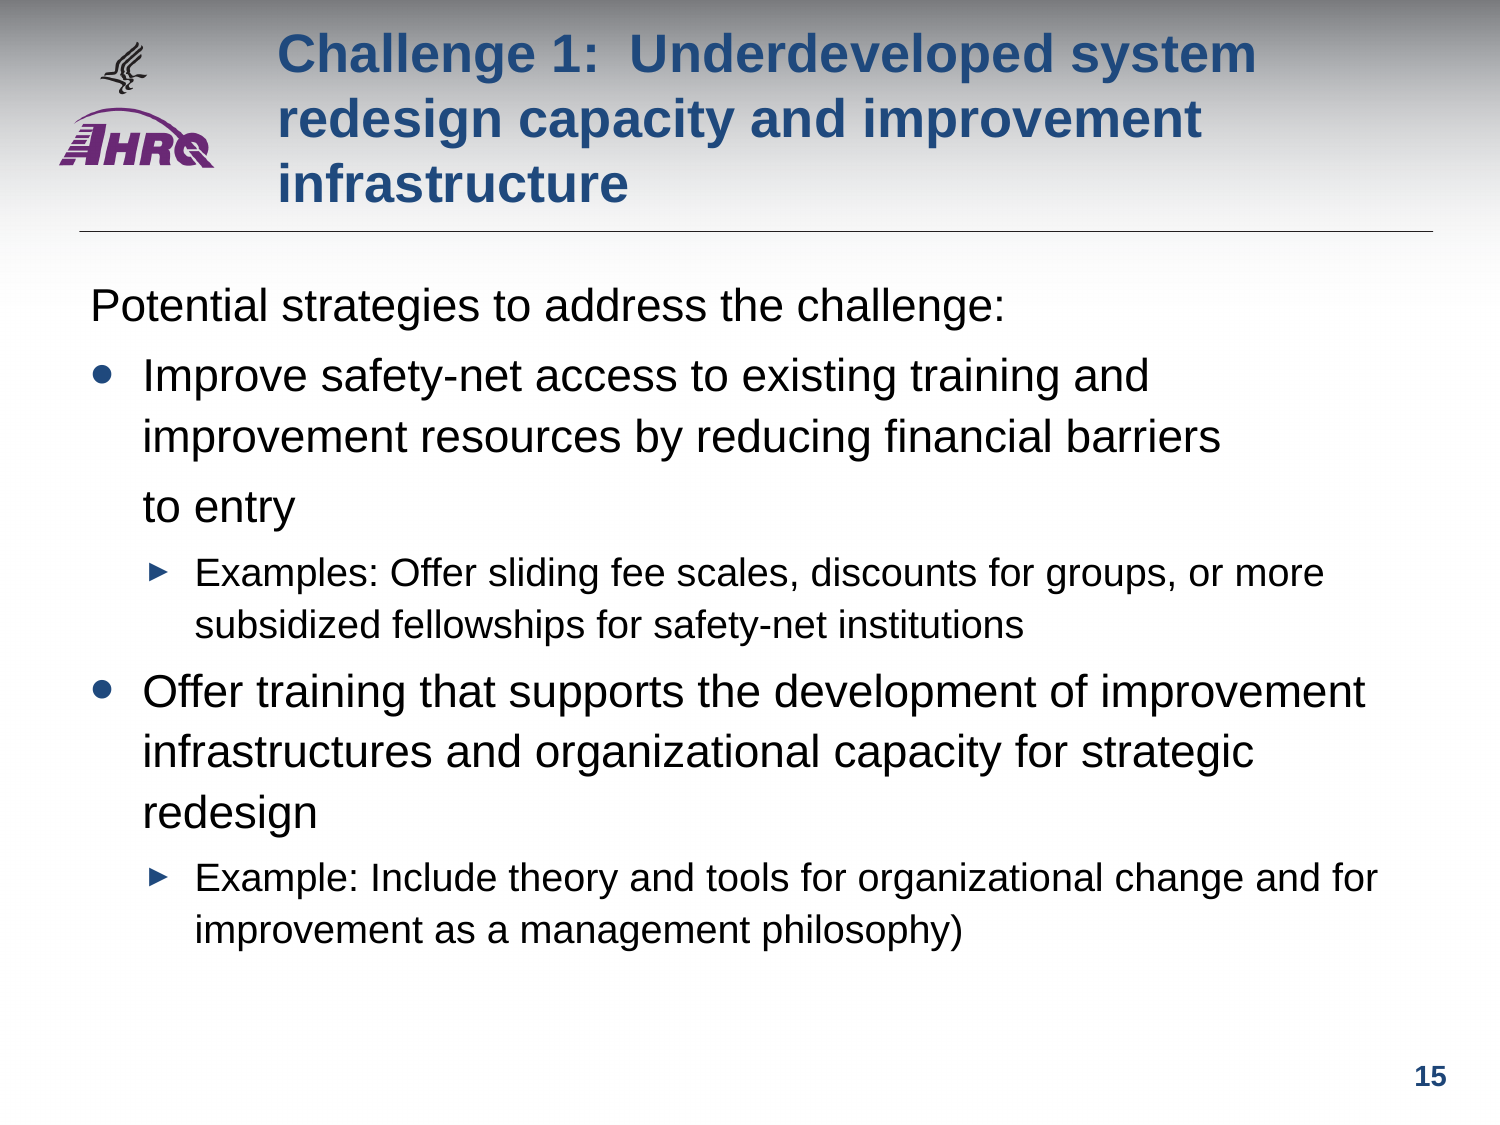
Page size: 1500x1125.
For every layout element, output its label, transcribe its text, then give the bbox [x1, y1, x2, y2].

title Challenge 1: Underdeveloped system redesign capacity and improvement infrastructure [262, 45, 1425, 188]
picture [0, 0, 1500, 1125]
list Potential strategies to address the challenge: Improve safety-net access to existing training and improvement resources by reducing financial barriers to entry Examples: Offer sliding fee scales, discounts for groups, or more subsidized fellowships for safety-net institutions Offer training that supports the development of improvement infrastructures and organizational capacity for strategic redesign Example: Include theory and tools for organizational change and for improvement as a management philosophy) [75, 262, 1425, 963]
text_box 15 [1321, 1032, 1447, 1093]
